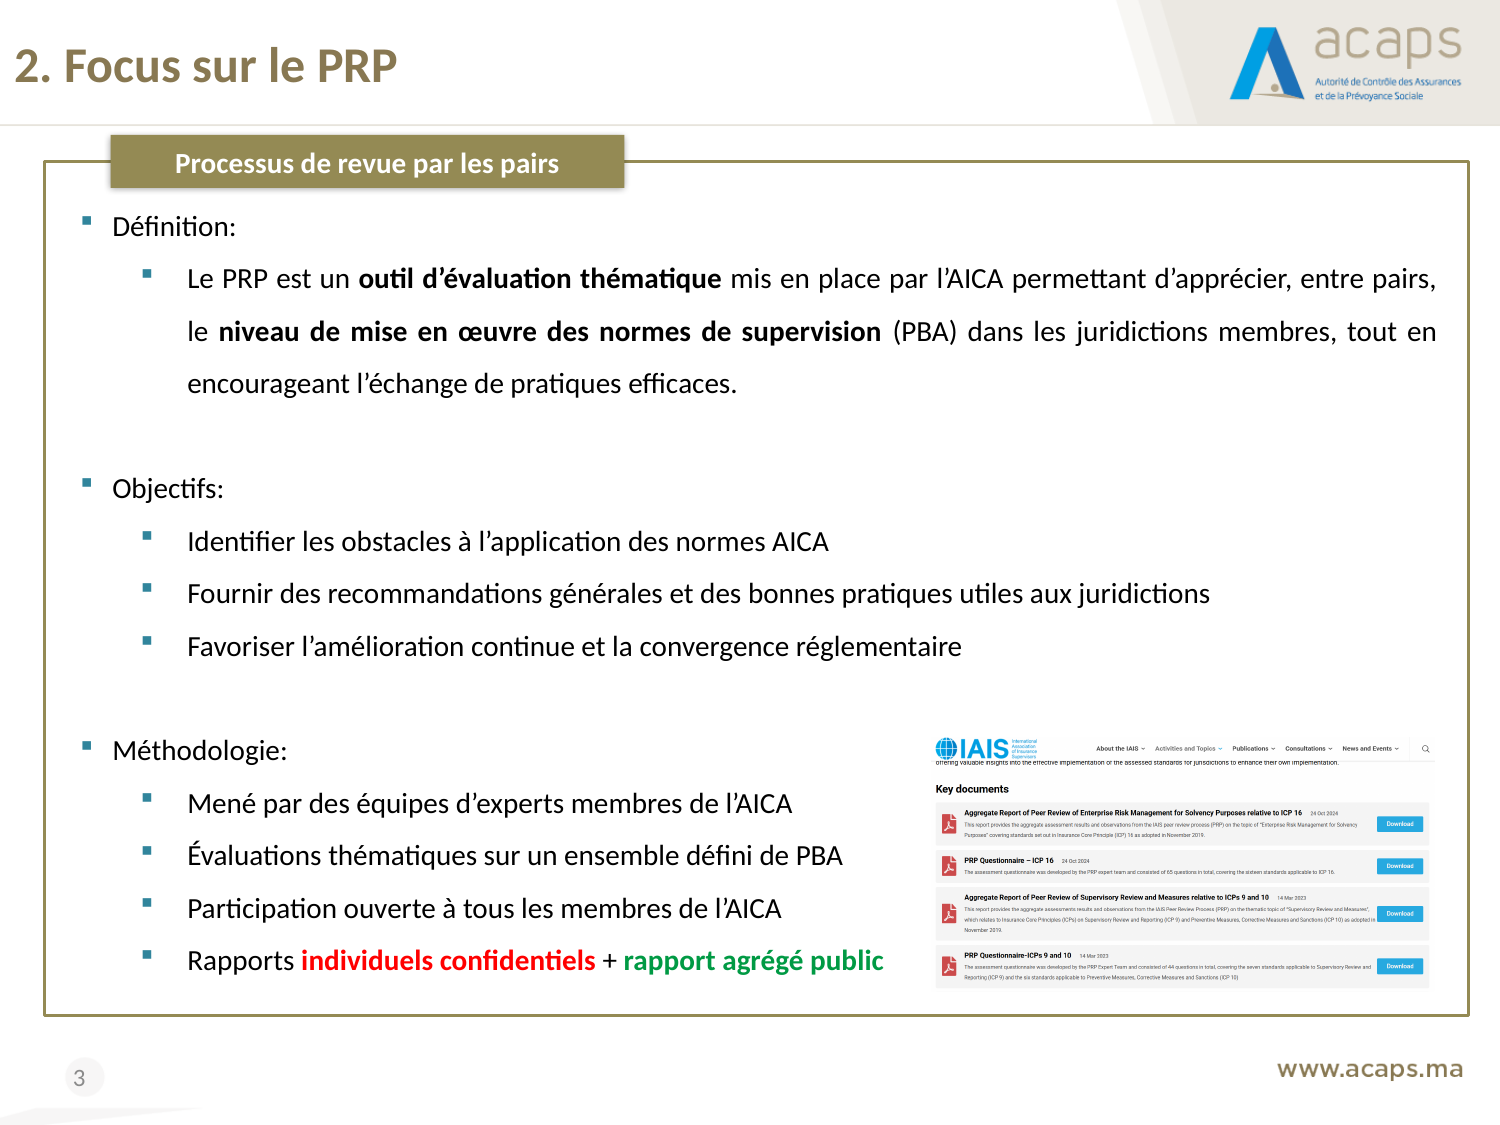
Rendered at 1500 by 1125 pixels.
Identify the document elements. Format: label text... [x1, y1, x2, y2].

text_box [42, 159, 105, 1018]
text_box [629, 159, 1471, 1018]
slide_number 3 [17, 1046, 368, 1107]
picture [0, 0, 1500, 1125]
text_box Définition: Le PRP est un outil d’évaluation thématique mis en place par l’AICA permettant d’apprécier, entre pairs, le niveau de mise en œuvre des normes de supervision (PBA) dans les juridictions membres, tout en encourageant l’échange de pratiques efficaces. Objectifs: Identifier les obstacles à l’application des normes AICA Fournir des recommandations générales et des bonnes pratiques utiles aux juridictions Favoriser l’amélioration continue et la convergence réglementaire Méthodologie: Mené par des équipes d’experts membres de l’AICA Évaluations thématiques sur un ensemble défini de PBA Participation ouverte à tous les membres de l’AICA Rapports individuels confidentiels + rapport agrégé public [65, 182, 1452, 1037]
text_box 2. Focus sur le PRP [0, 25, 1176, 101]
text_box Processus de revue par les pairs [110, 134, 625, 182]
